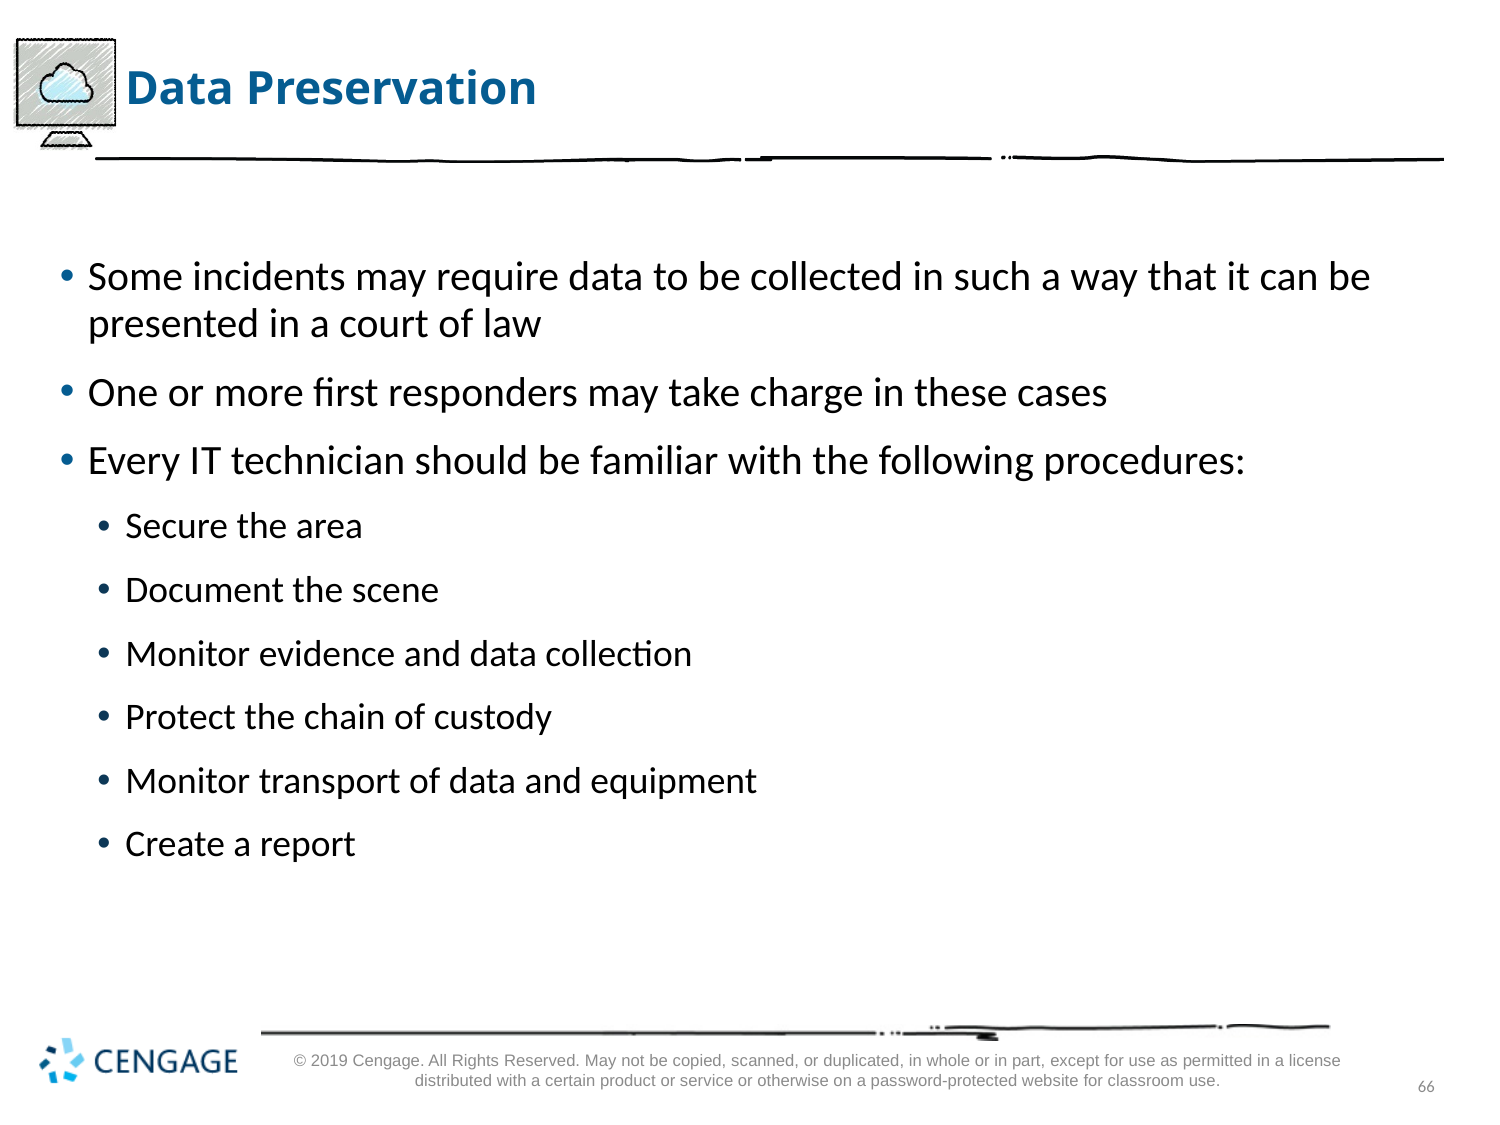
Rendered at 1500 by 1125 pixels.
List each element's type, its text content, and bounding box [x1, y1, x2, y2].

picture [261, 1024, 1331, 1041]
picture [95, 155, 1444, 163]
title Data Preservation [125, 66, 1442, 116]
footer © 2019 Cengage. All Rights Reserved. May not be copied, scanned, or duplicated, in whole or in part, except for use as permitted in a license distributed with a certain product or service or otherwise on a password-protected website for classroom use. [262, 1050, 1375, 1091]
list Some incidents may require data to be collected in such a way that it can be presented in a court of law One or more first responders may take charge in these cases Every I T technician should be familiar with the following procedures: Secure the area Document the scene Monitor evidence and data collection Protect the chain of custody Monitor transport of data and equipment Create a report [59, 252, 1441, 872]
picture [19, 1024, 250, 1096]
picture [13, 36, 117, 151]
